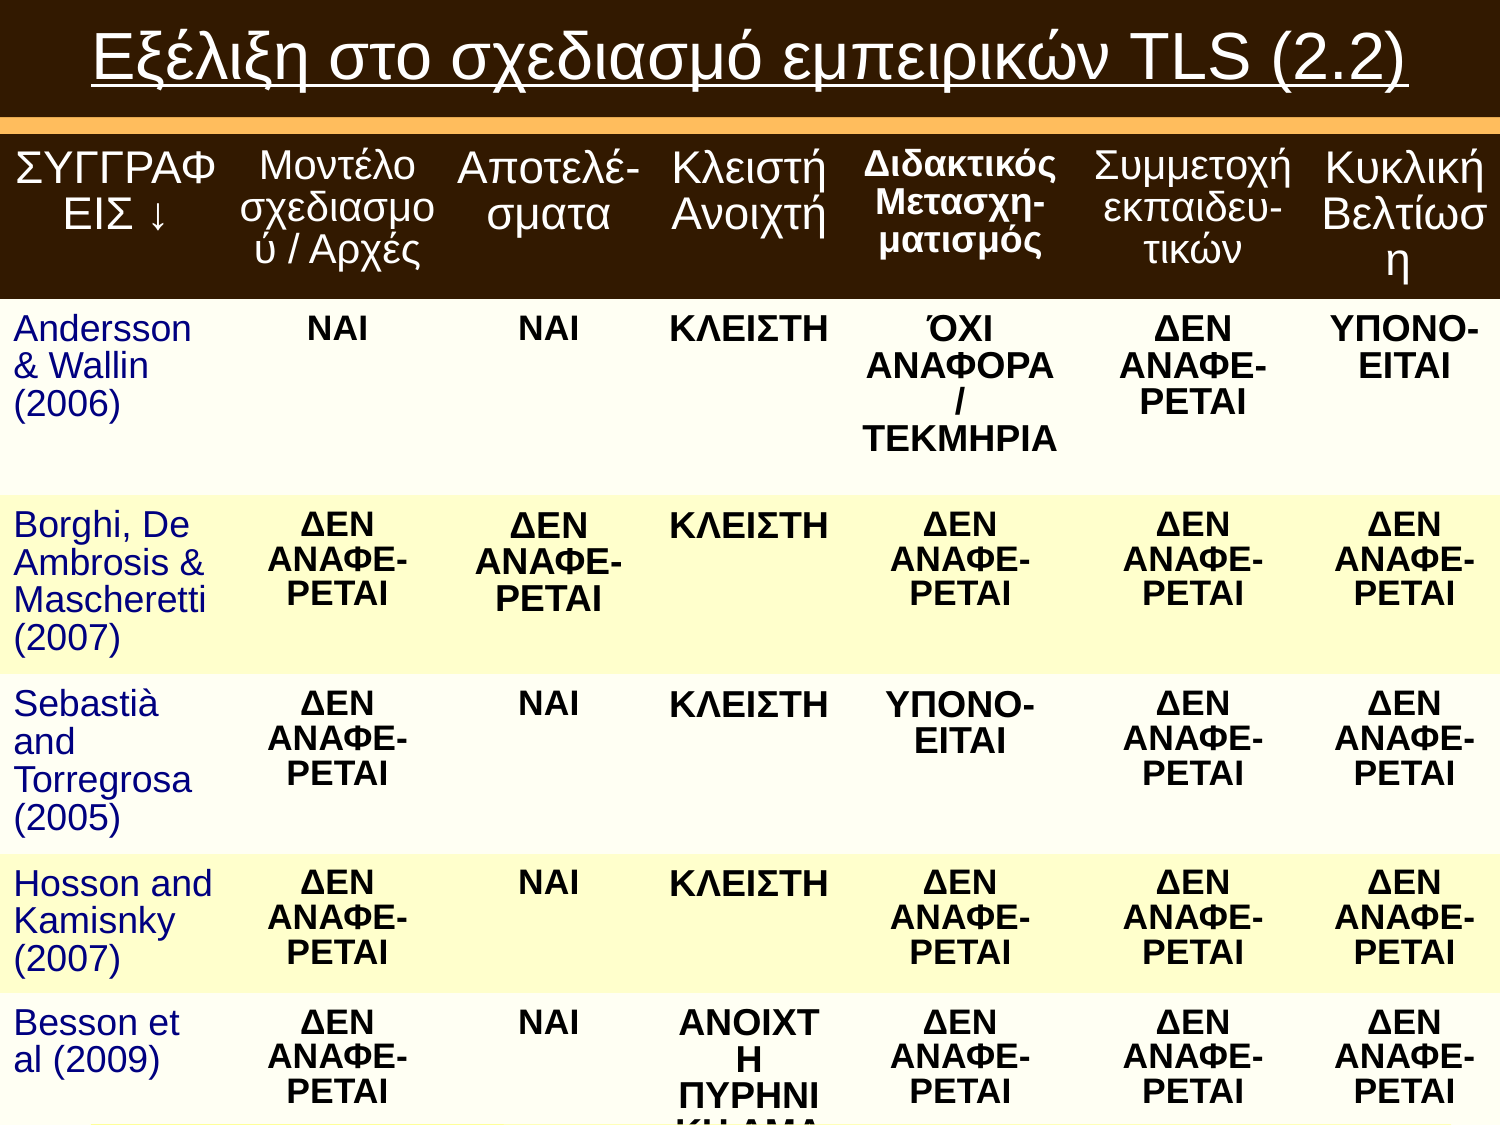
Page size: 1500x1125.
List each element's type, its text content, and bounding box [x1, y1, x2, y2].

table_cell ΔΕΝ ΑΝΑΦΕ-ΡΕΤΑΙ [1309, 495, 1500, 674]
table_cell ΚΛΕΙΣΤΗ [655, 495, 844, 674]
table_cell ΔΕΝ ΑΝΑΦΕ-ΡΕΤΑΙ [844, 993, 1077, 1125]
table_cell ΥΠΟΝΟ-ΕΙΤΑΙ [1309, 299, 1500, 495]
table_header Μοντέλο σχεδιασμού / Αρχές [232, 134, 443, 299]
table_cell ΔΕΝ ΑΝΑΦΕ-ΡΕΤΑΙ [1077, 299, 1309, 495]
table_cell ΝΑΙ [443, 854, 655, 993]
text_box Εξέλιξη στο σχεδιασμό εμπειρικών TLS (2.2) [0, 0, 1500, 118]
table_cell ΑΝΟΙΧΤΗ ΠΥΡΗΝΙΚΗ ΔΜΑ [655, 993, 844, 1125]
table_cell Besson et al (2009) [0, 993, 232, 1125]
table_header ΣΥΓΓΡΑΦΕΙΣ ↓ [0, 134, 232, 299]
table_cell ΔΕΝ ΑΝΑΦΕ-ΡΕΤΑΙ [232, 854, 443, 993]
table_cell ΔΕΝ ΑΝΑΦΕ-ΡΕΤΑΙ [1077, 495, 1309, 674]
table_header Συμμετοχή εκπαιδευ-τικών [1077, 134, 1309, 299]
table_cell Hosson and Kamisnky (2007) [0, 854, 232, 993]
table_cell ΔΕΝ ΑΝΑΦΕ-ΡΕΤΑΙ [1077, 854, 1309, 993]
table_cell Andersson & Wallin (2006) [0, 299, 232, 495]
table_cell ΔΕΝ ΑΝΑΦΕ-ΡΕΤΑΙ [232, 993, 443, 1125]
table_cell ΌΧΙ ΑΝΑΦΟΡΑ / ΤΕΚΜΗΡΙΑ [844, 299, 1077, 495]
table_cell Borghi, De Ambrosis & Mascheretti (2007) [0, 495, 232, 674]
table_cell ΔΕΝ ΑΝΑΦΕ-ΡΕΤΑΙ [1077, 674, 1309, 854]
table_cell ΔΕΝ ΑΝΑΦΕ-ΡΕΤΑΙ [844, 854, 1077, 993]
table_cell ΔΕΝ ΑΝΑΦΕ-ΡΕΤΑΙ [232, 495, 443, 674]
table_cell ΚΛΕΙΣΤΗ [655, 854, 844, 993]
table_cell ΝΑΙ [443, 674, 655, 854]
table_cell ΔΕΝ ΑΝΑΦΕ-ΡΕΤΑΙ [844, 495, 1077, 674]
table_cell Sebastià and Torregrosa (2005) [0, 674, 232, 854]
table_cell ΔΕΝ ΑΝΑΦΕ-ΡΕΤΑΙ [443, 495, 655, 674]
table_cell ΔΕΝ ΑΝΑΦΕ-ΡΕΤΑΙ [232, 674, 443, 854]
table_cell ΔΕΝ ΑΝΑΦΕ-ΡΕΤΑΙ [1309, 993, 1500, 1125]
table_cell ΝΑΙ [232, 299, 443, 495]
table_cell ΝΑΙ [443, 993, 655, 1125]
table_cell ΚΛΕΙΣΤΗ [655, 674, 844, 854]
table_header Κυκλική Βελτίωση [1309, 134, 1500, 299]
table_cell ΚΛΕΙΣΤΗ [655, 299, 844, 495]
table_cell ΥΠΟΝΟ-ΕΙΤΑΙ [844, 674, 1077, 854]
table_header Αποτελέ-σματα [443, 134, 655, 299]
table_header Διδακτικός Μετασχη-ματισμός [844, 134, 1077, 299]
table_cell ΝΑΙ [443, 299, 655, 495]
table_cell ΔΕΝ ΑΝΑΦΕ-ΡΕΤΑΙ [1309, 674, 1500, 854]
table_cell ΔΕΝ ΑΝΑΦΕ-ΡΕΤΑΙ [1077, 993, 1309, 1125]
table_header Κλειστή Ανοιχτή [655, 134, 844, 299]
table_cell ΔΕΝ ΑΝΑΦΕ-ΡΕΤΑΙ [1309, 854, 1500, 993]
